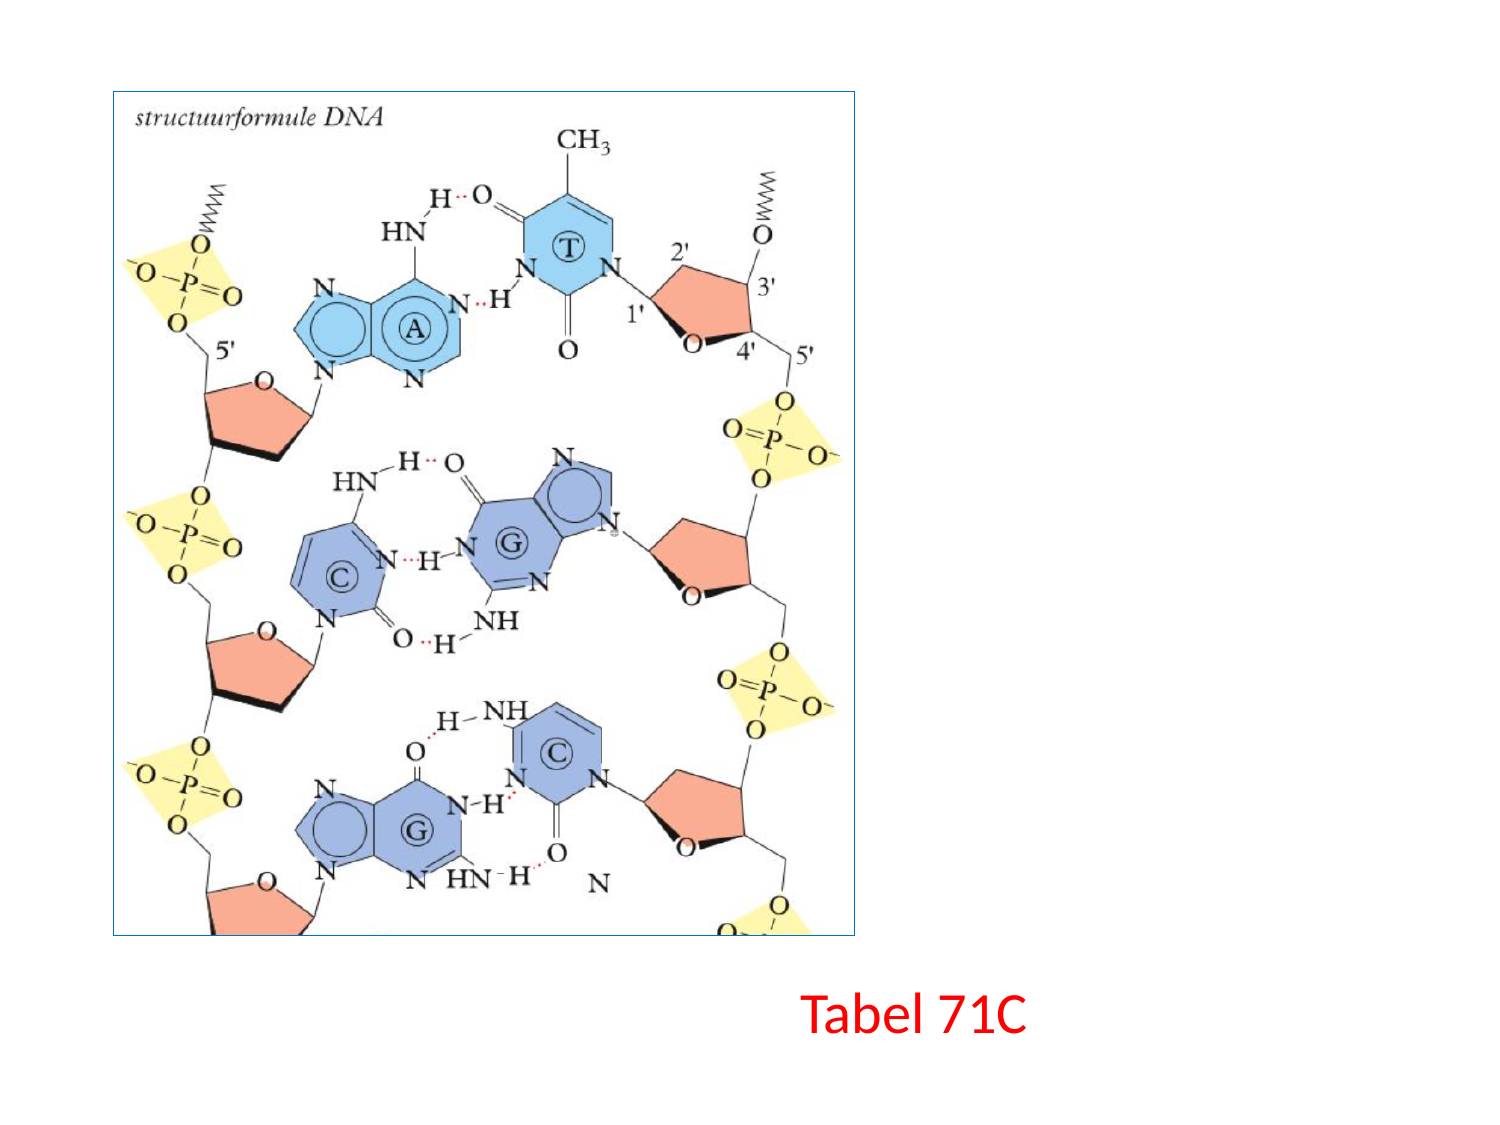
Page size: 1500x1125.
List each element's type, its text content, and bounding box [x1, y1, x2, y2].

picture [112, 91, 855, 936]
text_box Tabel 71C [785, 967, 1414, 1053]
